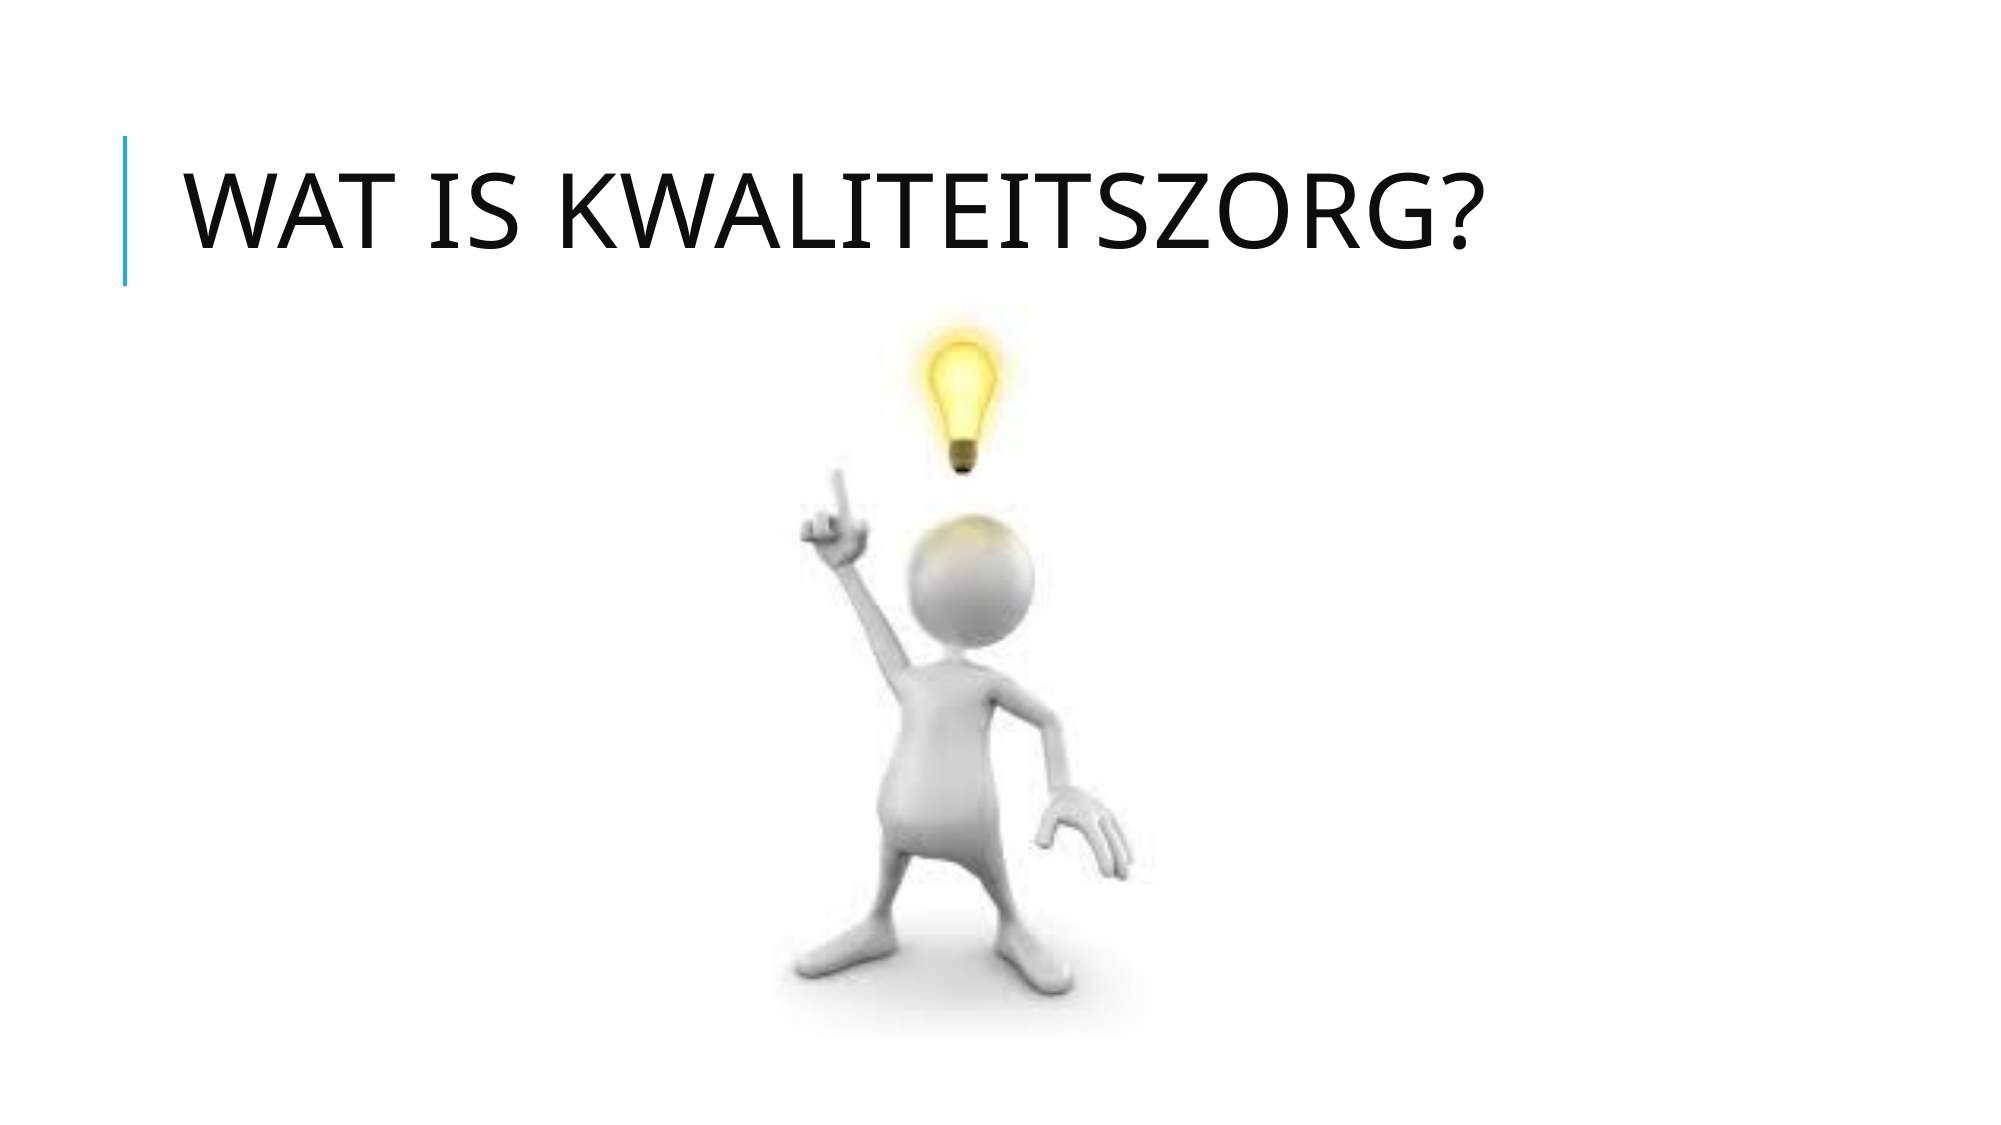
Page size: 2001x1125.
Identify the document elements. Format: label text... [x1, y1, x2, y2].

title Wat is kwaliteitszorg? [168, 96, 1763, 342]
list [624, 302, 1302, 1050]
